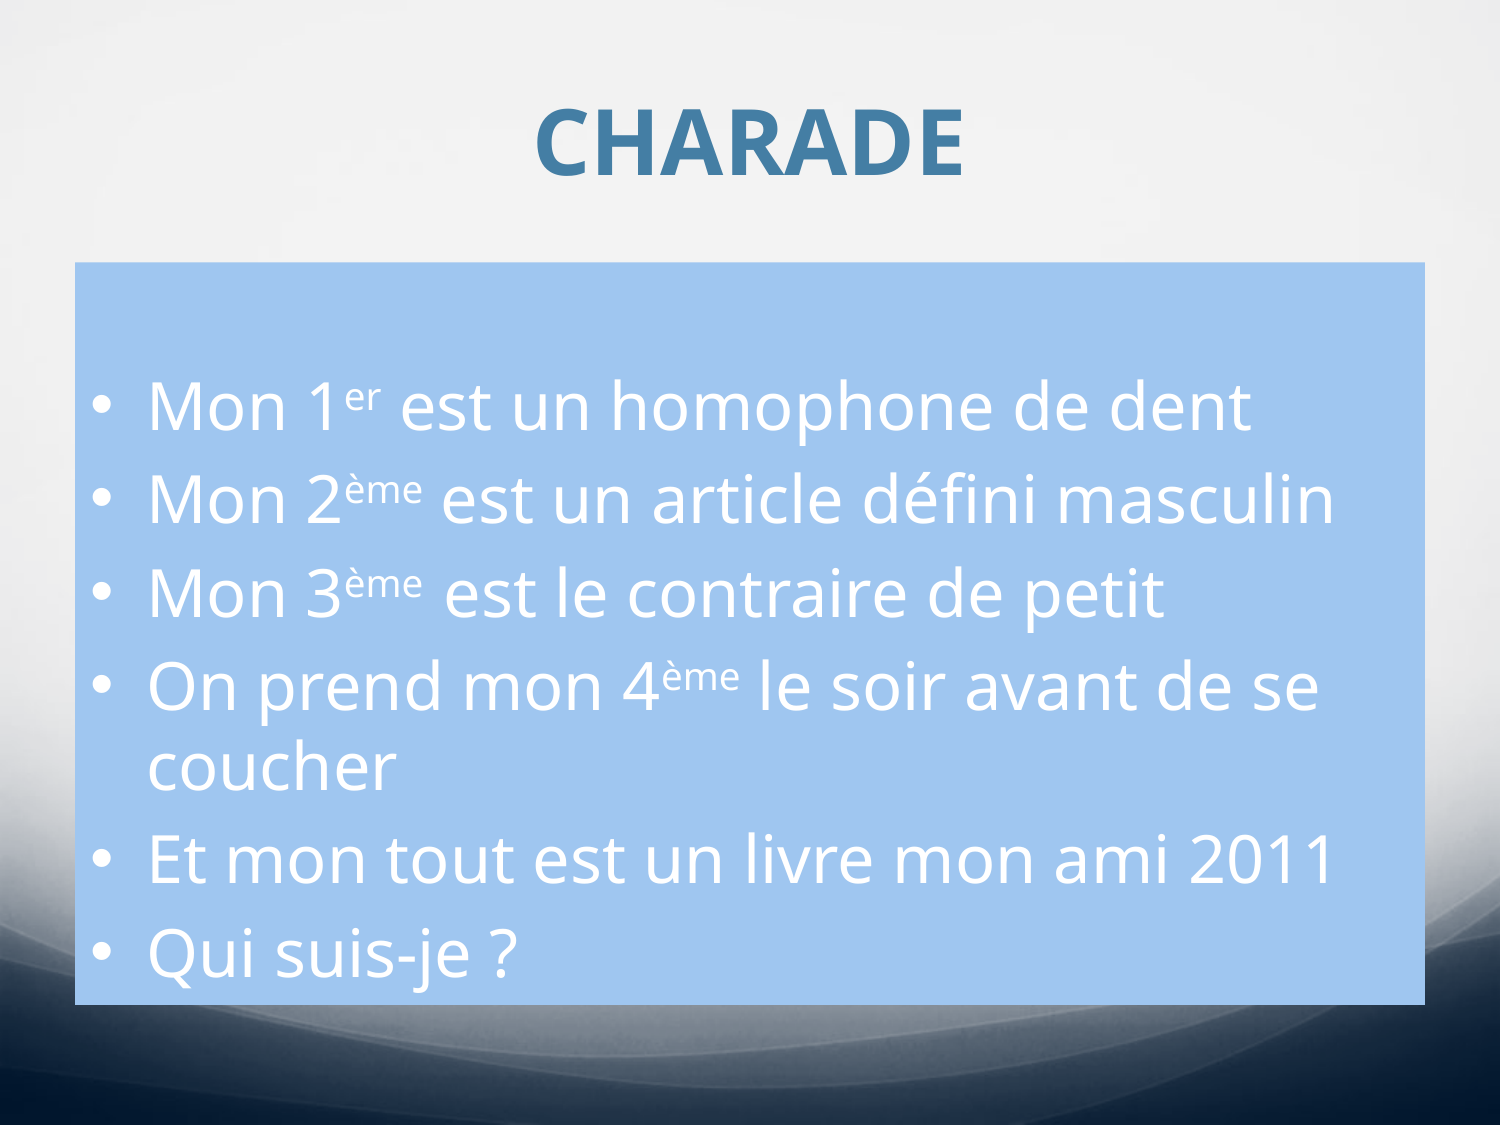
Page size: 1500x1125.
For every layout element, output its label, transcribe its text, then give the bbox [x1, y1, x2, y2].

list Mon 1er est un homophone de dent Mon 2ème est un article défini masculin Mon 3ème est le contraire de petit On prend mon 4ème le soir avant de se coucher Et mon tout est un livre mon ami 2011 Qui suis-je ? [75, 262, 1425, 1005]
title Charade [75, 45, 1425, 233]
